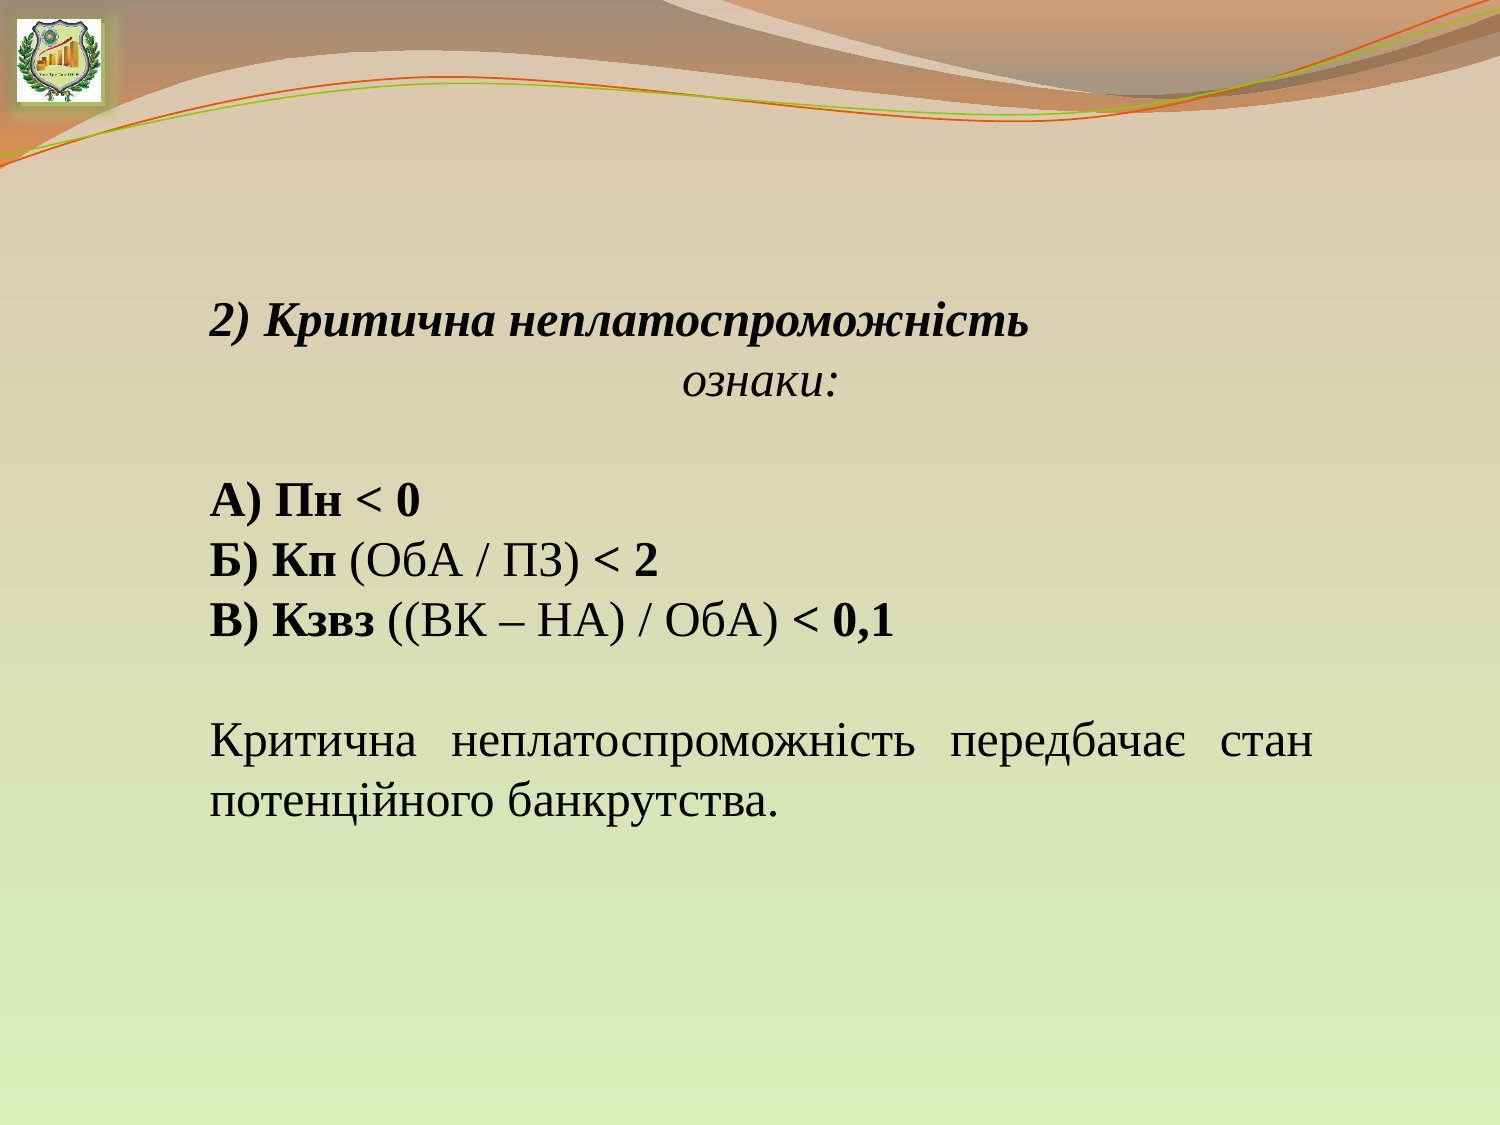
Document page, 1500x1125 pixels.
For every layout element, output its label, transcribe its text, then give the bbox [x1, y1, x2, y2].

text_box 2) Критична неплатоспроможність ознаки: А) Пн < 0 Б) Кп (ОбА / ПЗ) < 2 В) Кзвз ((ВК – НА) / ОбА) < 0,1 Критична неплатоспроможність передбачає стан потенційного банкрутства. [194, 278, 1329, 834]
picture [17, 18, 101, 102]
